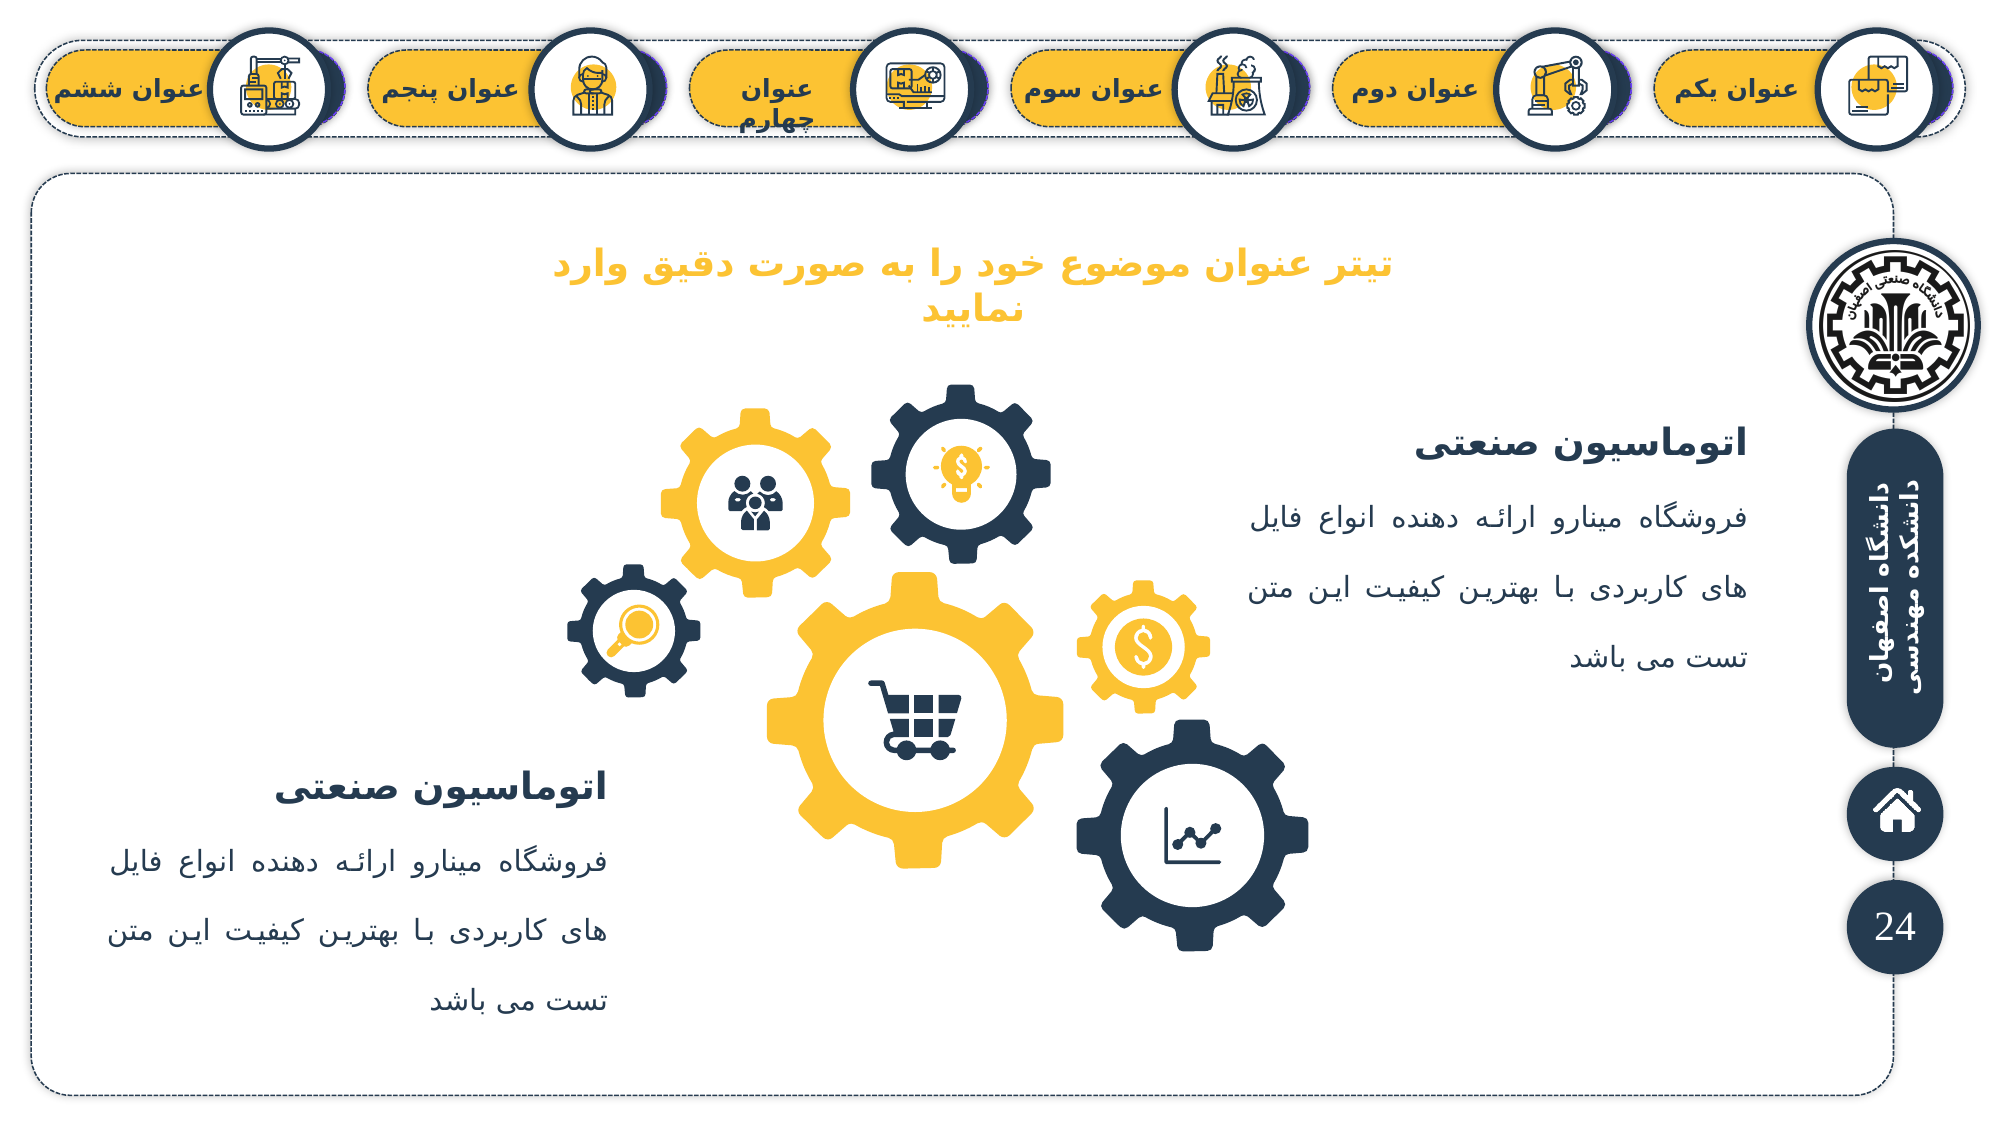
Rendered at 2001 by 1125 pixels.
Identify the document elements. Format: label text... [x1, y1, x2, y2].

text_box اتوماسیون صنعتی فروشگاه مینارو ارائه دهنده انواع فایل های کاربردی با بهترین کیفیت این متن تست می باشد [1227, 365, 1763, 681]
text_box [1076, 580, 1211, 714]
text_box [868, 680, 962, 761]
text_box تیتر عنوان موضوع خود را به صورت دقیق وارد نمایید [528, 231, 1419, 337]
text_box عنوان پنجم [358, 65, 543, 110]
text_box عنوان ششم [37, 65, 221, 110]
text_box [660, 408, 851, 598]
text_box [885, 62, 946, 109]
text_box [766, 572, 1064, 869]
text_box عنوان یکم [1645, 65, 1829, 110]
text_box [871, 384, 1051, 564]
text_box عنوان چهارم [690, 65, 864, 140]
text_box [1527, 55, 1588, 116]
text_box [1076, 719, 1309, 952]
picture [1873, 786, 1921, 833]
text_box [932, 445, 991, 503]
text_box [1164, 806, 1222, 865]
text_box اتوماسیون صنعتی فروشگاه مینارو ارائه دهنده انواع فایل های کاربردی با بهترین کیفیت این متن تست می باشد [87, 709, 623, 1024]
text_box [1848, 55, 1909, 116]
text_box [614, 75, 618, 100]
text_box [572, 55, 614, 116]
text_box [728, 475, 783, 531]
text_box عنوان سوم [1002, 65, 1186, 110]
slide_number 24 [1846, 891, 1944, 952]
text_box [240, 55, 301, 116]
picture [1819, 250, 1970, 402]
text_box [606, 604, 662, 658]
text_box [567, 564, 701, 698]
text_box عنوان دوم [1323, 65, 1507, 110]
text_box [1207, 55, 1267, 116]
text_box دانشگاه اصفهان دانشکده مهندسی [1855, 426, 1931, 748]
